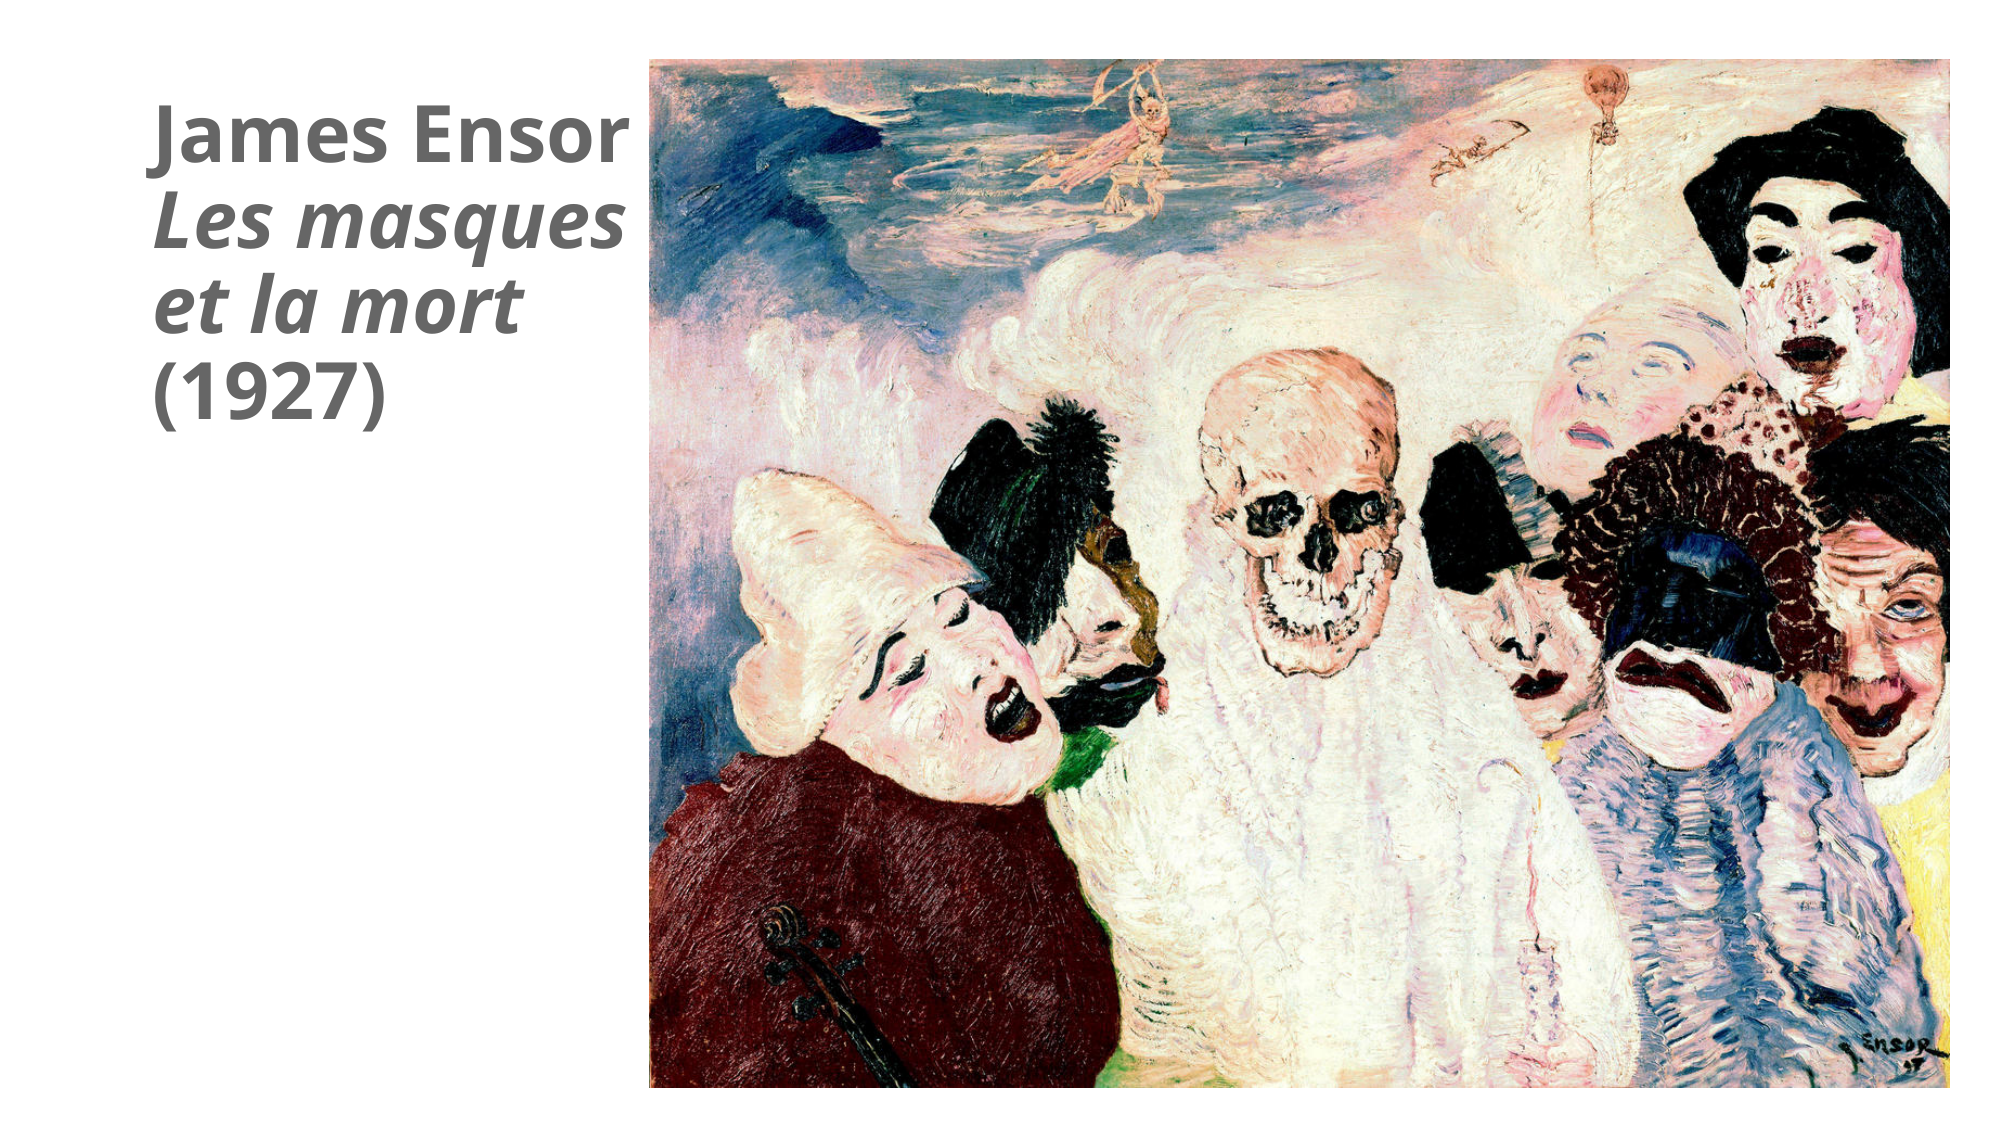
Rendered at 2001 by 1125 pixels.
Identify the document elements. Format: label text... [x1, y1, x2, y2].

title James Ensor Les masques et la mort (1927) [137, 59, 649, 472]
picture [649, 59, 1951, 1088]
